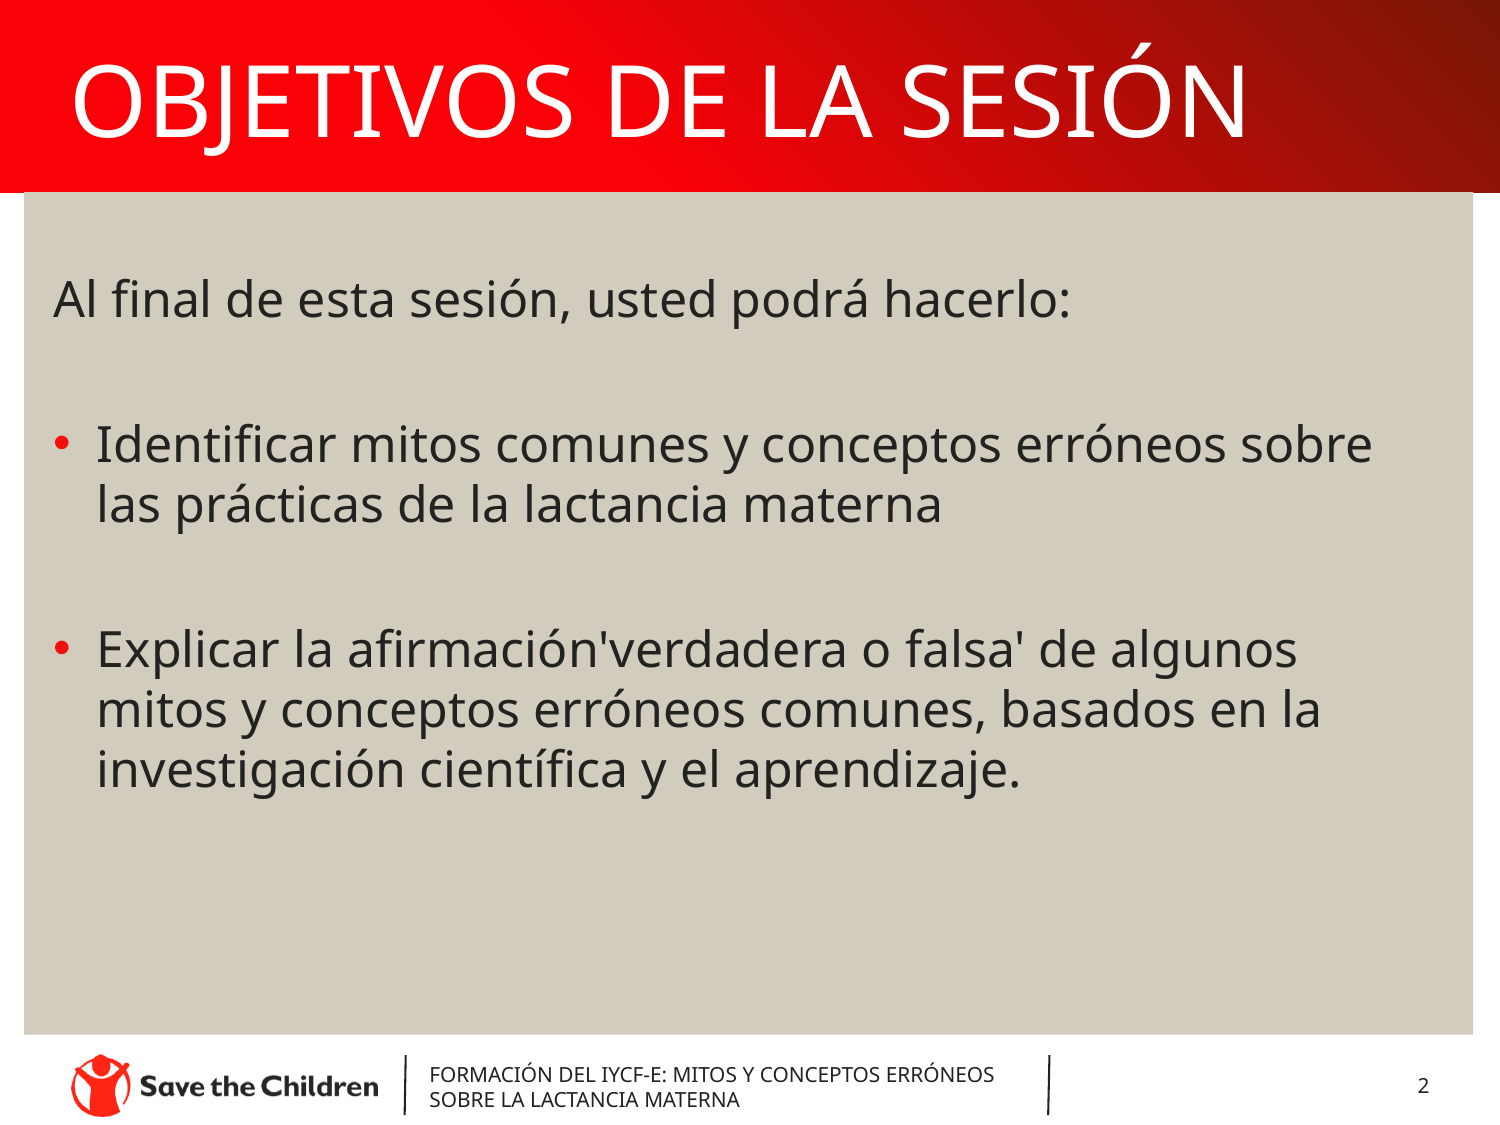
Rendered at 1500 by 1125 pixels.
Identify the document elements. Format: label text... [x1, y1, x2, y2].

footer FORMACIÓN DEL IYCF-E: MITOS Y CONCEPTOS ERRÓNEOS SOBRE LA LACTANCIA MATERNA [414, 1056, 1069, 1117]
title OBJETIVOS DE LA SESIÓN [69, 33, 1429, 163]
list Al final de esta sesión, usted podrá hacerlo: Identificar mitos comunes y conceptos erróneos sobre las prácticas de la lactancia materna Explicar la afirmación'verdadera o falsa' de algunos mitos y conceptos erróneos comunes, basados en la investigación científica y el aprendizaje. [53, 267, 1411, 1014]
picture [71, 1054, 378, 1117]
slide_number ‹#› [1317, 1056, 1445, 1117]
